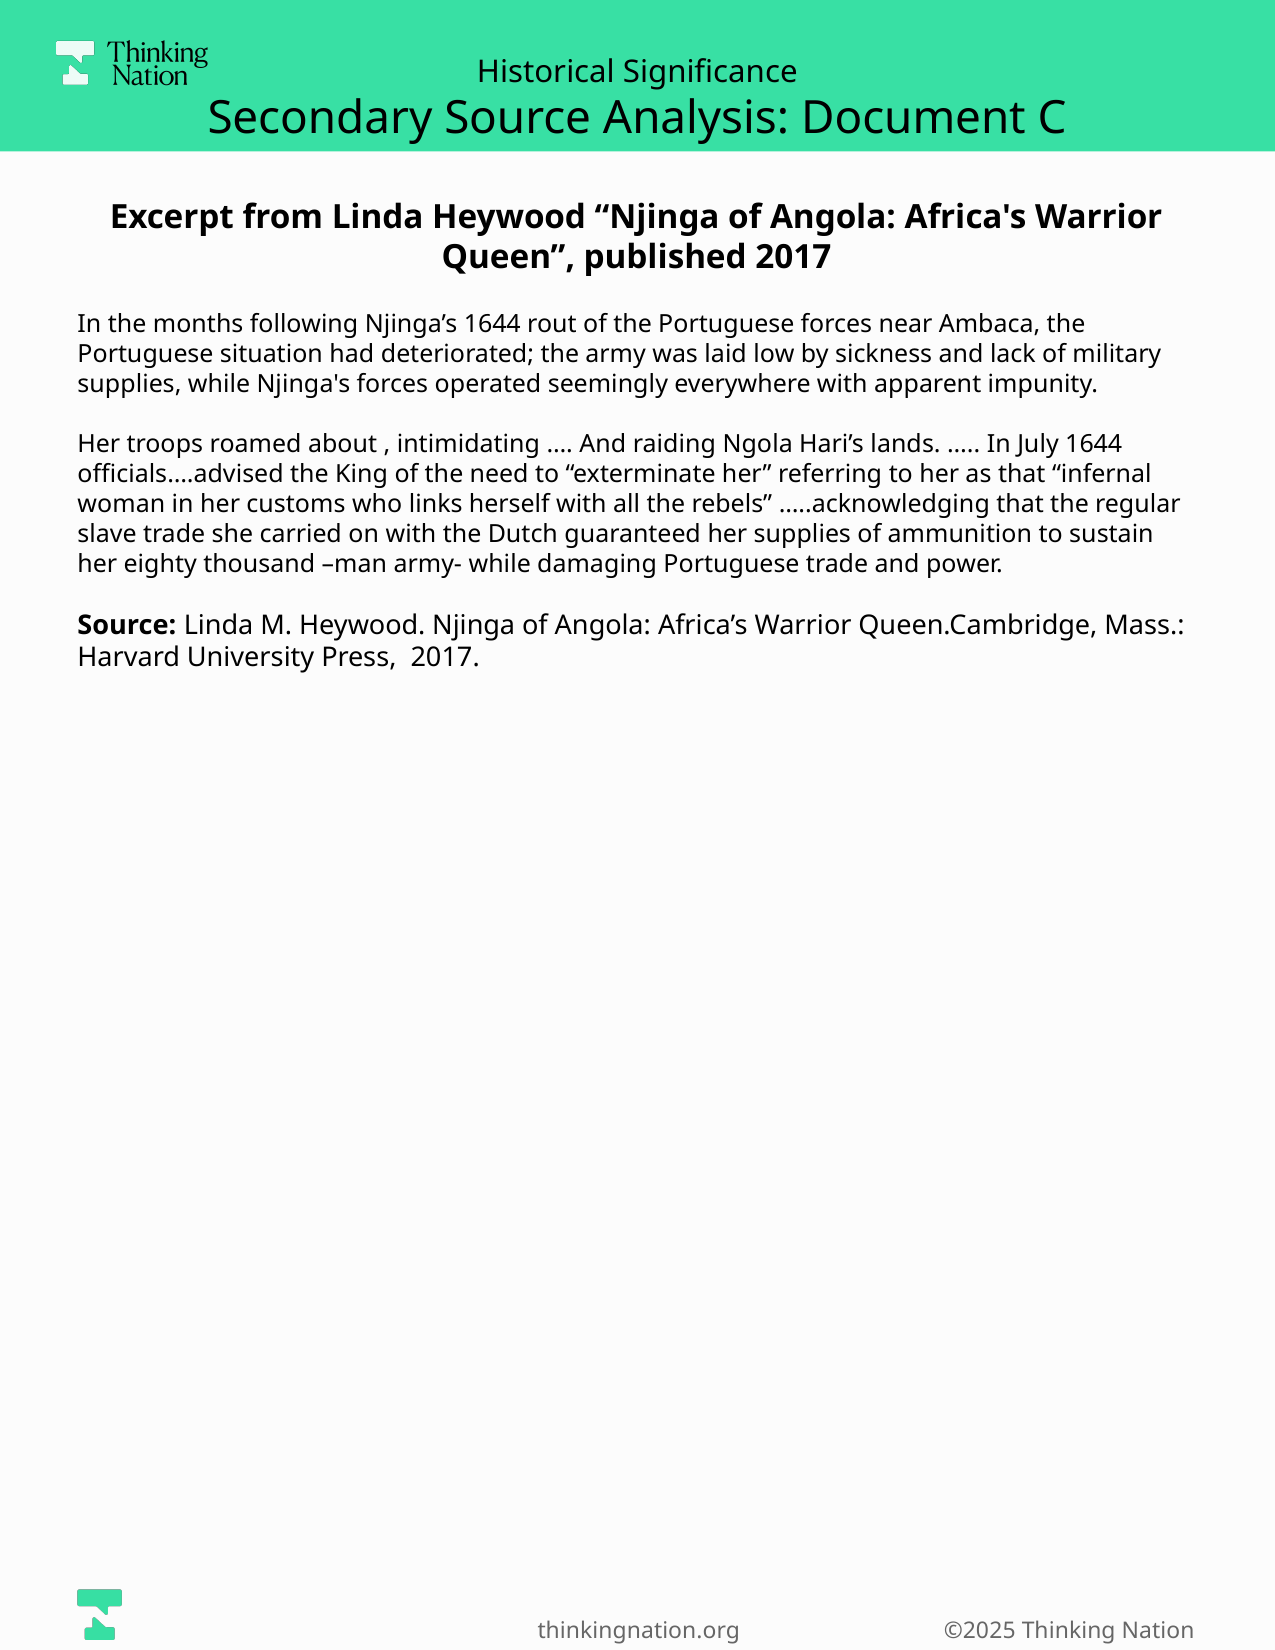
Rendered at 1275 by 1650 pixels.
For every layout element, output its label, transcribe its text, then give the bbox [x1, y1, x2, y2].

picture [63, 1578, 135, 1650]
text_box Excerpt from Linda Heywood “Njinga of Angola: Africa's Warrior Queen”, published 2017 In the months following Njinga’s 1644 rout of the Portuguese forces near Ambaca, the Portuguese situation had deteriorated; the army was laid low by sickness and lack of military supplies, while Njinga's forces operated seemingly everywhere with apparent impunity. Her troops roamed about , intimidating …. And raiding Ngola Hari’s lands. ….. In July 1644 officials….advised the King of the need to “exterminate her” referring to her as that “infernal woman in her customs who links herself with all the rebels” …..acknowledging that the regular slave trade she carried on with the Dutch guaranteed her supplies of ammunition to sustain her eighty thousand –man army- while damaging Portuguese trade and power. Source: Linda M. Heywood. Njinga of Angola: Africa’s Warrior Queen.Cambridge, Mass.: Harvard University Press, 2017. [62, 180, 1211, 1580]
text_box thinkingnation.org [488, 1599, 790, 1650]
picture [38, 26, 213, 99]
text_box Historical Significance Secondary Source Analysis: Document C [0, 0, 1275, 152]
text_box ©2025 Thinking Nation [909, 1599, 1211, 1650]
